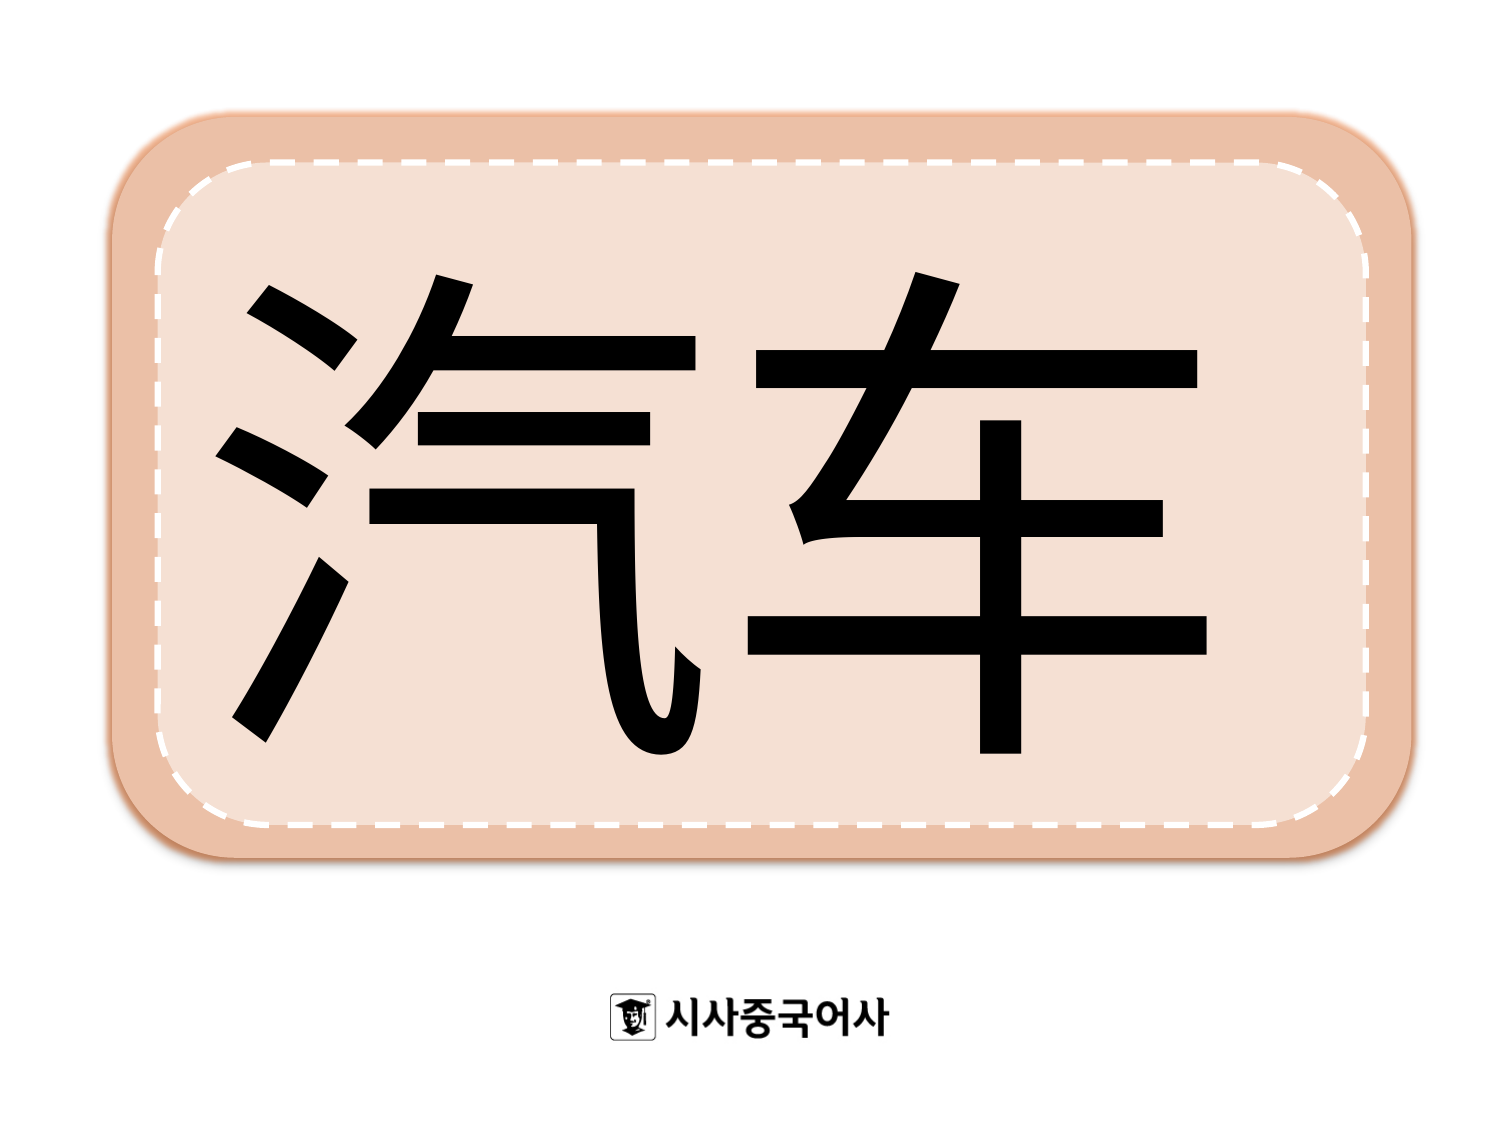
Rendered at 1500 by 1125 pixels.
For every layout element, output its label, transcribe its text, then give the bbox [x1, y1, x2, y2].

text_box 汽车 [171, 172, 1380, 836]
picture [602, 987, 898, 1047]
text_box [162, 160, 1371, 824]
